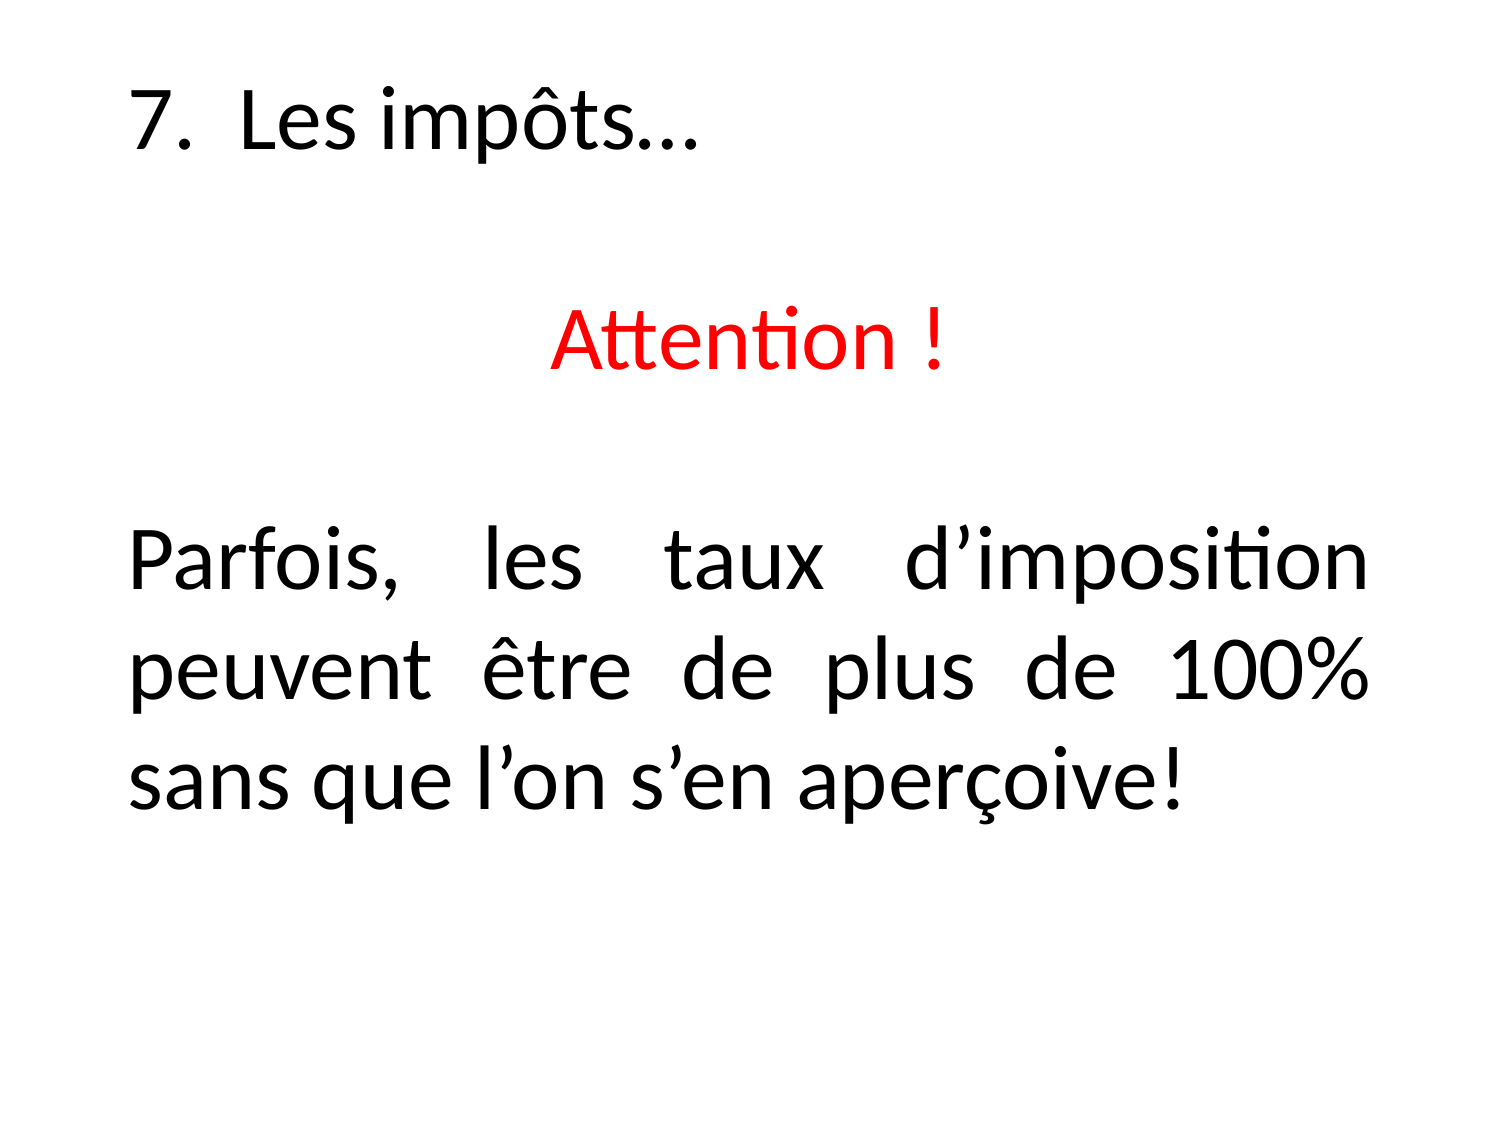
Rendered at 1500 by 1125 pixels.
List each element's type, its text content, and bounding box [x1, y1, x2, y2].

text_box 7. Les impôts… Attention ! Parfois, les taux d’imposition peuvent être de plus de 100% sans que l’on s’en aperçoive! [112, 50, 1388, 1075]
